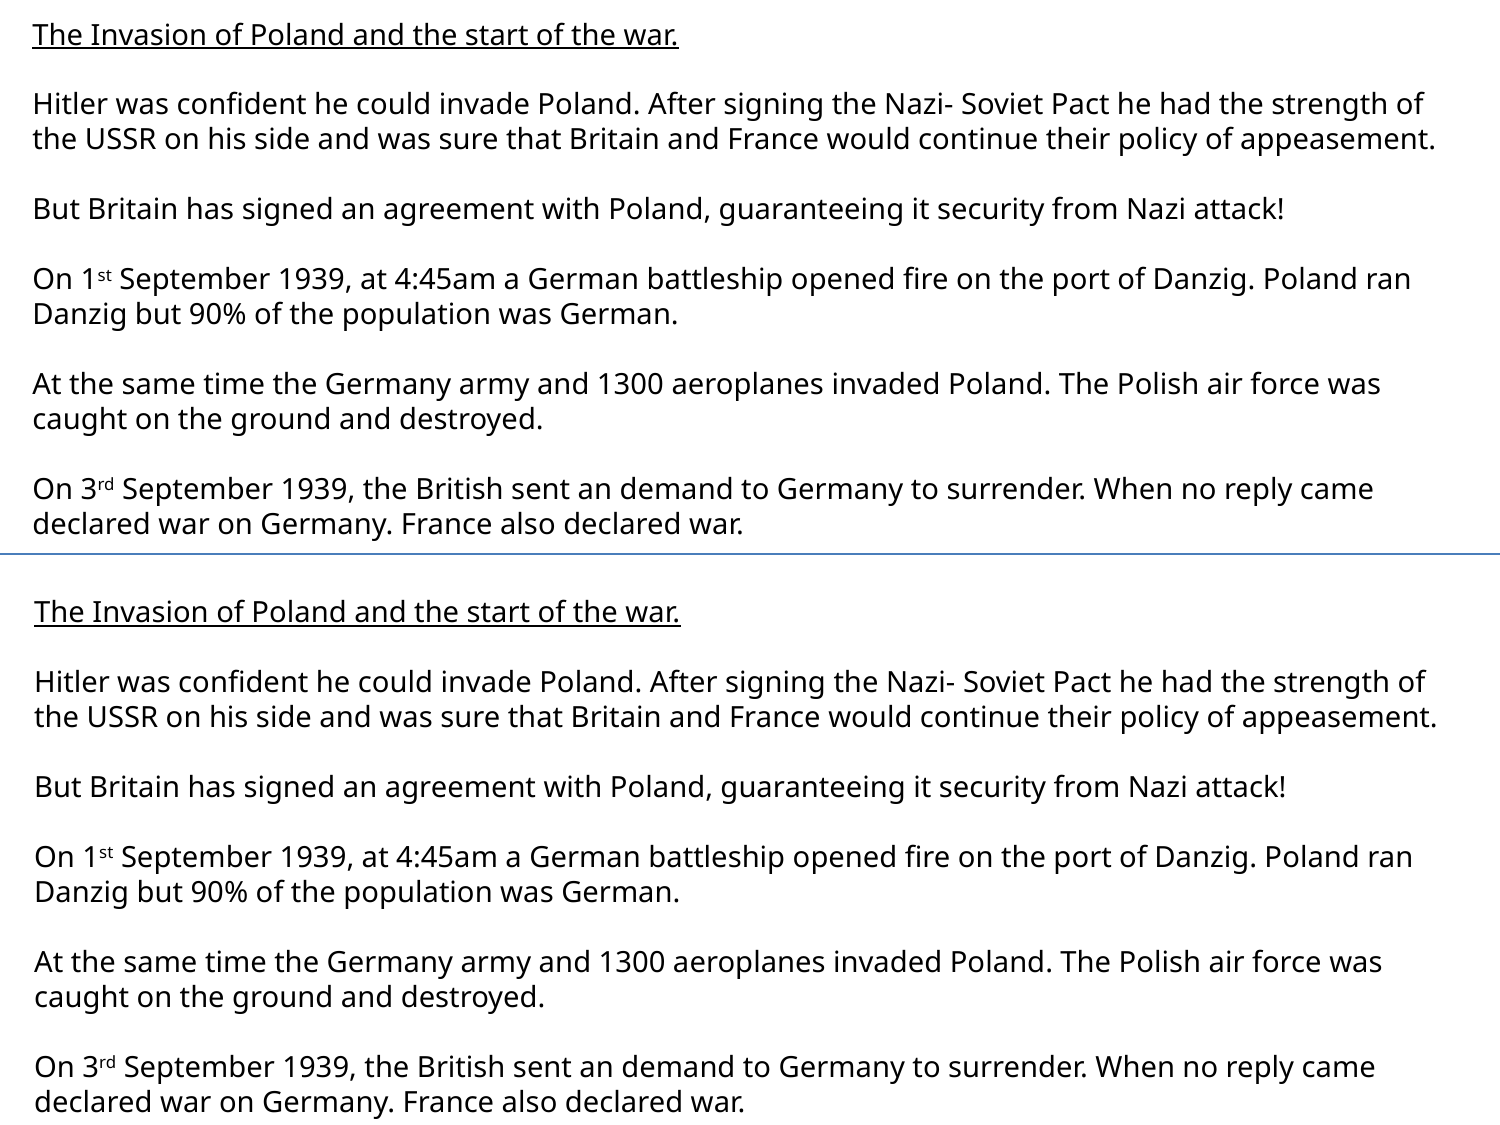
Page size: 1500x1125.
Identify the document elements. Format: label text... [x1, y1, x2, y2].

text_box The Invasion of Poland and the start of the war. Hitler was confident he could invade Poland. After signing the Nazi- Soviet Pact he had the strength of the USSR on his side and was sure that Britain and France would continue their policy of appeasement. But Britain has signed an agreement with Poland, guaranteeing it security from Nazi attack! On 1st September 1939, at 4:45am a German battleship opened fire on the port of Danzig. Poland ran Danzig but 90% of the population was German. At the same time the Germany army and 1300 aeroplanes invaded Poland. The Polish air force was caught on the ground and destroyed. On 3rd September 1939, the British sent an demand to Germany to surrender. When no reply came declared war on Germany. France also declared war. [17, 8, 1483, 548]
text_box The Invasion of Poland and the start of the war. Hitler was confident he could invade Poland. After signing the Nazi- Soviet Pact he had the strength of the USSR on his side and was sure that Britain and France would continue their policy of appeasement. But Britain has signed an agreement with Poland, guaranteeing it security from Nazi attack! On 1st September 1939, at 4:45am a German battleship opened fire on the port of Danzig. Poland ran Danzig but 90% of the population was German. At the same time the Germany army and 1300 aeroplanes invaded Poland. The Polish air force was caught on the ground and destroyed. On 3rd September 1939, the British sent an demand to Germany to surrender. When no reply came declared war on Germany. France also declared war. [19, 586, 1484, 1125]
